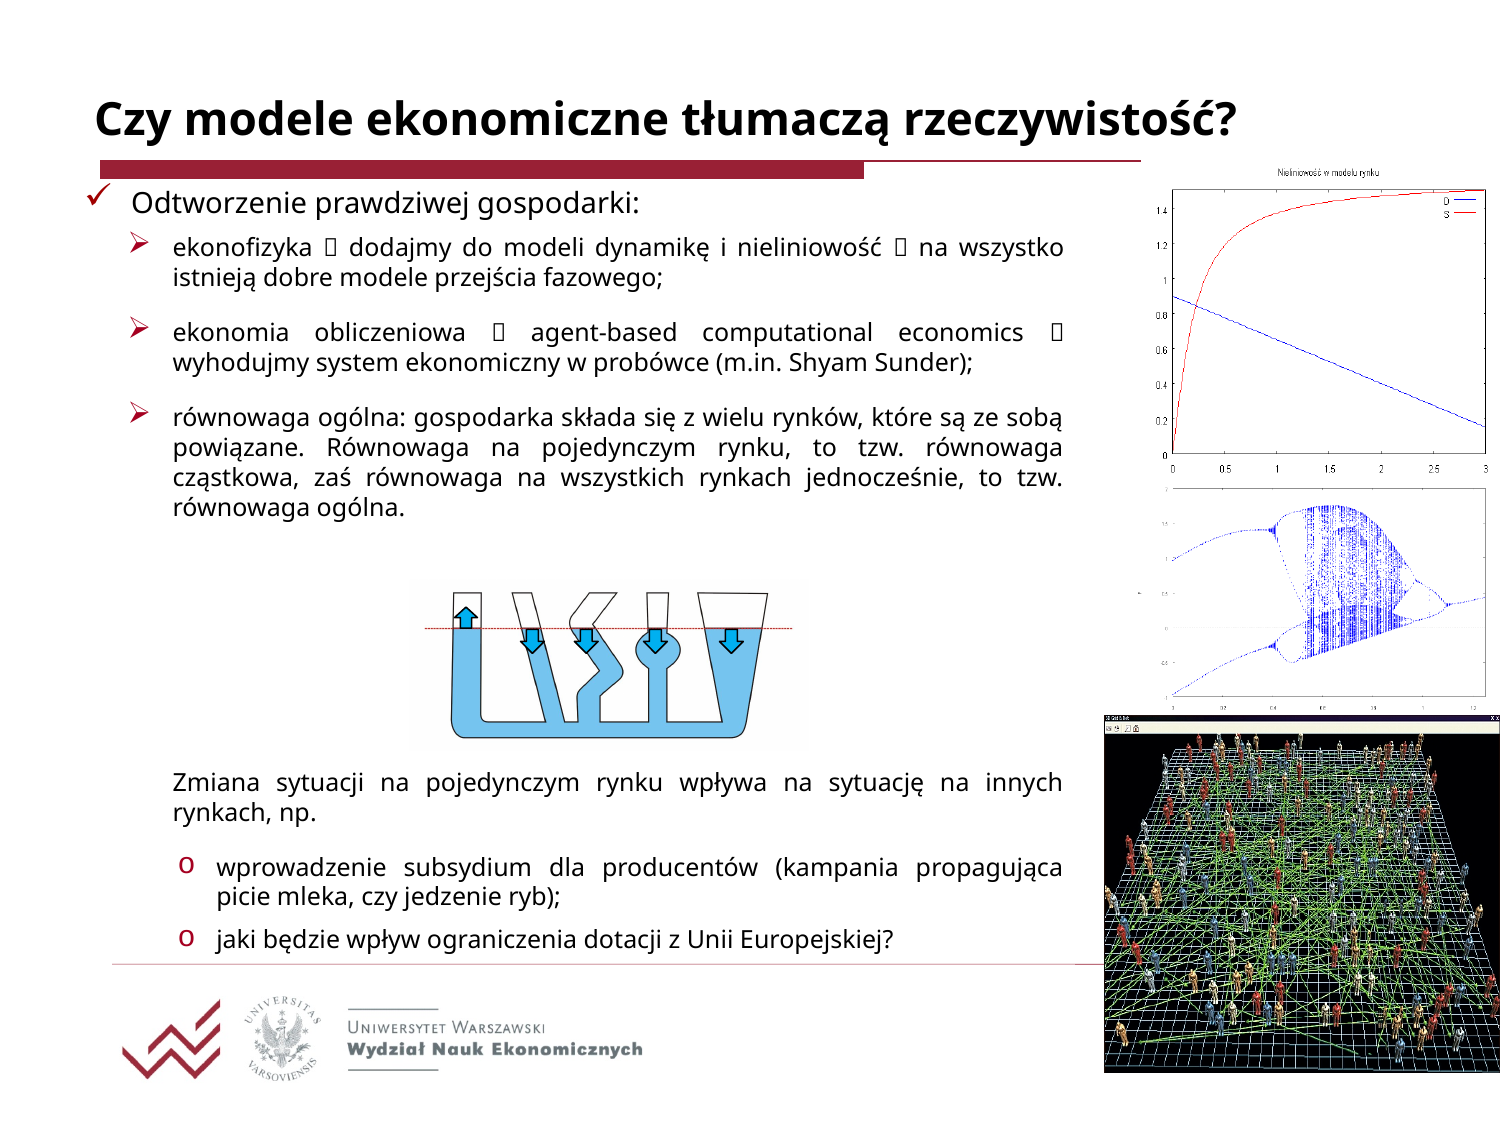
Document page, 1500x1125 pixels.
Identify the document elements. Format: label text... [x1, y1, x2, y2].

picture [1104, 150, 1500, 1074]
title Czy modele ekonomiczne tłumaczą rzeczywistość? [93, 49, 1407, 185]
list Odtworzenie prawdziwej gospodarki: ekonofizyka  dodajmy do modeli dynamikę i nieliniowość  na wszystko istnieją dobre modele przejścia fazowego; ekonomia obliczeniowa  agent-based computational economics  wyhodujmy system ekonomiczny w probówce (m.in. Shyam Sunder); równowaga ogólna: gospodarka składa się z wielu rynków, które są ze sobą powiązane. Równowaga na pojedynczym rynku, to tzw. równowaga cząstkowa, zaś równowaga na wszystkich rynkach jednocześnie, to tzw. równowaga ogólna. Zmiana sytuacji na pojedynczym rynku wpływa na sytuację na innych rynkach, np. wprowadzenie subsydium dla producentów (kampania propagująca picie mleka, czy jedzenie ryb); jaki będzie wpływ ograniczenia dotacji z Unii Europejskiej? [83, 184, 1065, 1033]
picture [75, 952, 688, 1125]
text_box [408, 579, 810, 751]
